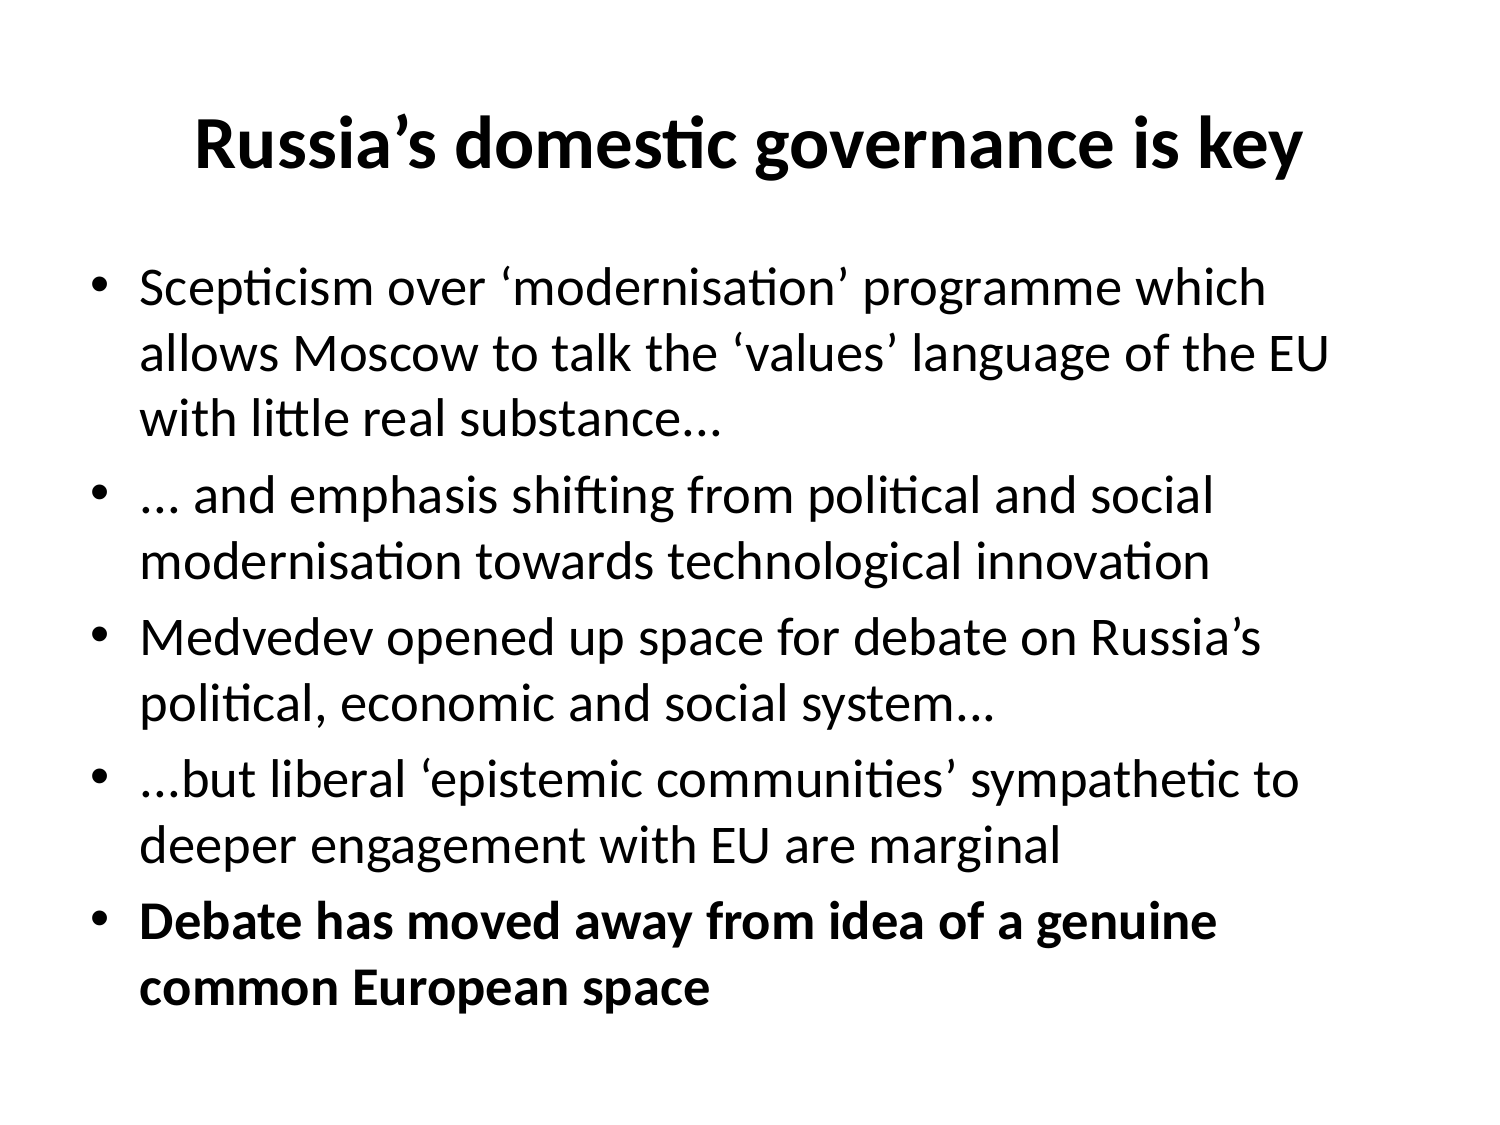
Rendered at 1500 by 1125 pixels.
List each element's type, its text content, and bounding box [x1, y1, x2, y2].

list Scepticism over ‘modernisation’ programme which allows Moscow to talk the ‘values’ language of the EU with little real substance... ... and emphasis shifting from political and social modernisation towards technological innovation Medvedev opened up space for debate on Russia’s political, economic and social system... ...but liberal ‘epistemic communities’ sympathetic to deeper engagement with EU are marginal Debate has moved away from idea of a genuine common European space [75, 243, 1425, 1035]
title Russia’s domestic governance is key [75, 45, 1425, 233]
